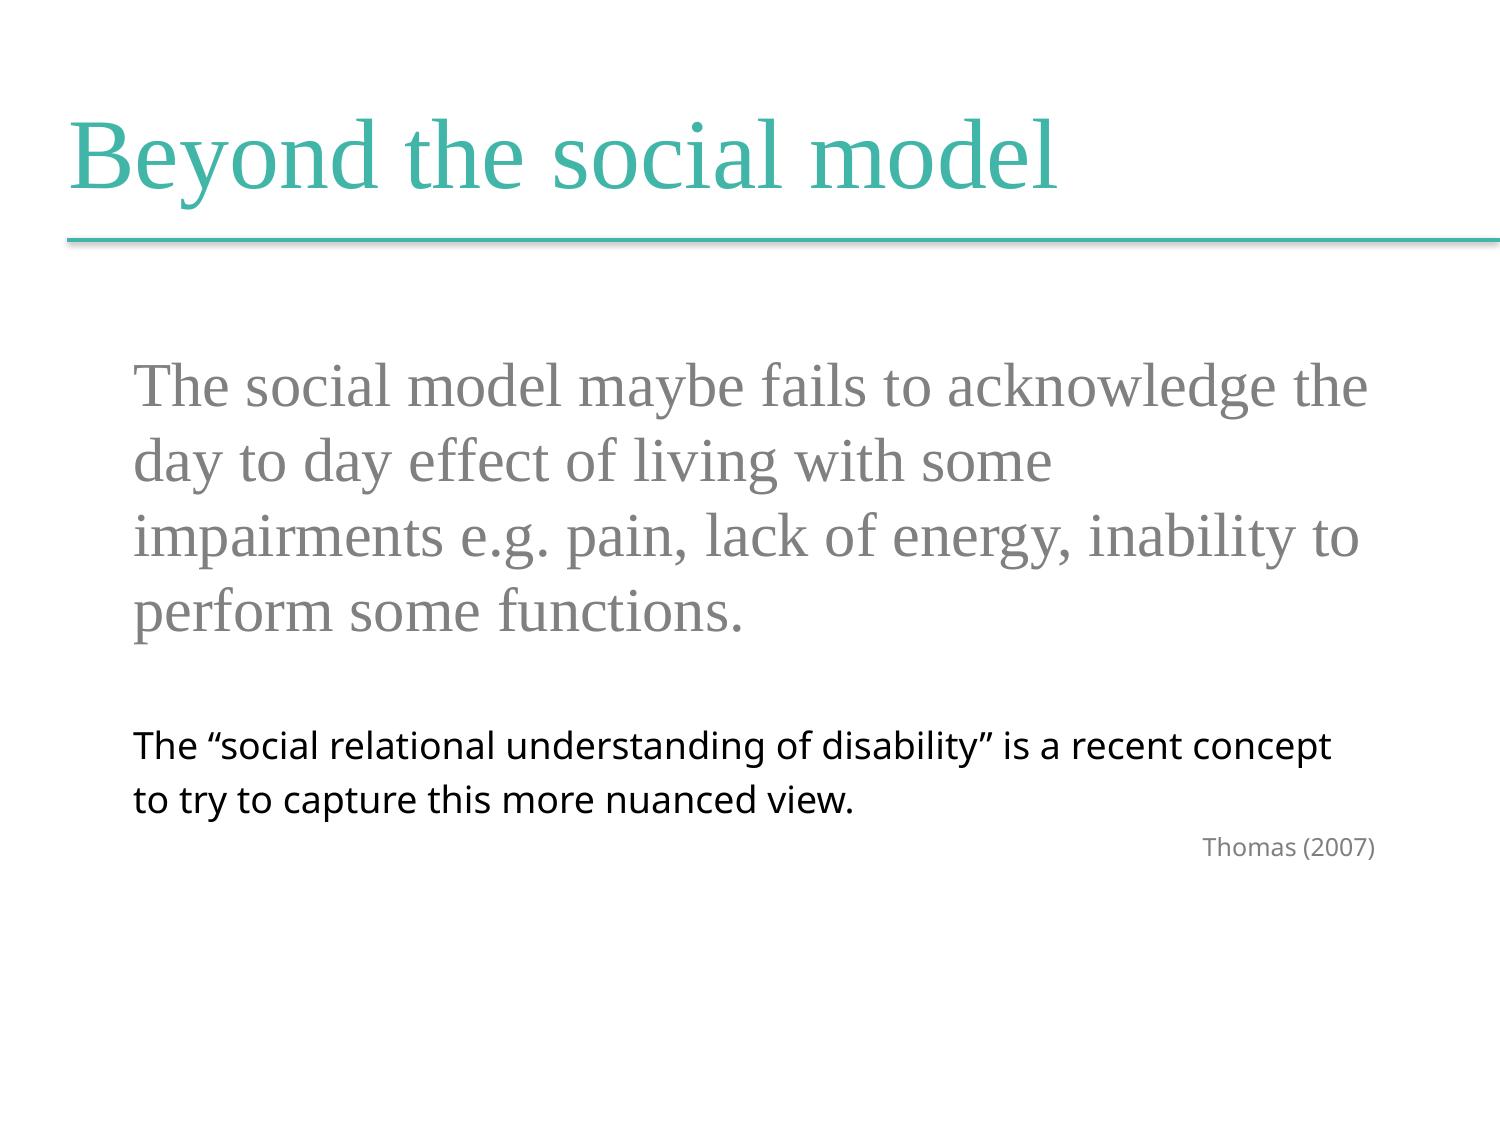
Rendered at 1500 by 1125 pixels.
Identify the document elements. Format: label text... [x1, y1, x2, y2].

text_box Beyond the social model [53, 15, 1448, 304]
list The social model maybe fails to acknowledge the day to day effect of living with some impairments e.g. pain, lack of energy, inability to perform some functions. The “social relational understanding of disability” is a recent concept to try to capture this more nuanced view. Thomas (2007) Impact on child Feels valued Feels like a partner in mutual endeavour Has a better chance of making friends and feeling less isolated, passive and frustrated [118, 336, 1391, 1080]
